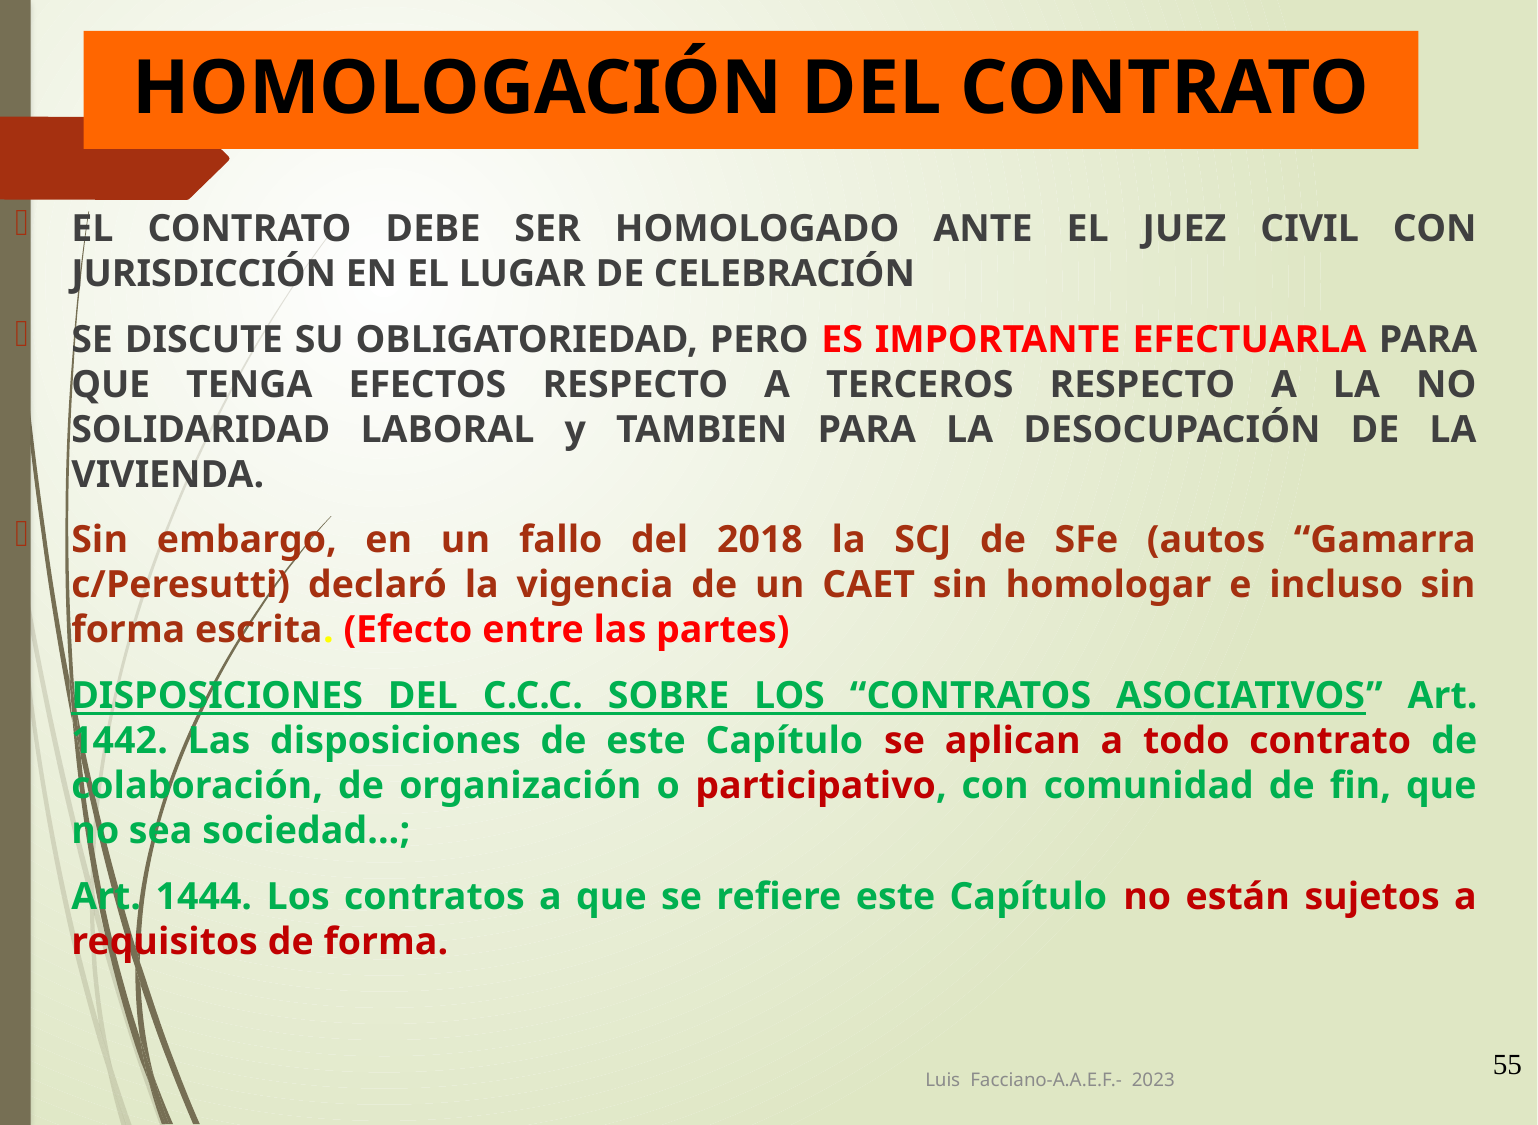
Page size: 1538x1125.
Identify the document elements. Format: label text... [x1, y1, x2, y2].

slide_number 55 [1447, 1050, 1538, 1075]
title HOMOLOGACIÓN DEL CONTRATO [83, 30, 1419, 149]
footer Luis Facciano-A.A.E.F.- 2023 [910, 1051, 1419, 1106]
list EL CONTRATO DEBE SER HOMOLOGADO ANTE EL JUEZ CIVIL CON JURISDICCIÓN EN EL LUGAR DE CELEBRACIÓN SE DISCUTE SU OBLIGATORIEDAD, PERO ES IMPORTANTE EFECTUARLA PARA QUE TENGA EFECTOS RESPECTO A TERCEROS RESPECTO A LA NO SOLIDARIDAD LABORAL y TAMBIEN PARA LA DESOCUPACIÓN DE LA VIVIENDA. Sin embargo, en un fallo del 2018 la SCJ de SFe (autos “Gamarra c/Peresutti) declaró la vigencia de un CAET sin homologar e incluso sin forma escrita. (Efecto entre las partes) DISPOSICIONES DEL C.C.C. SOBRE LOS “CONTRATOS ASOCIATIVOS” Art. 1442. Las disposiciones de este Capítulo se aplican a todo contrato de colaboración, de organización o participativo, con comunidad de fin, que no sea sociedad...; Art. 1444. Los contratos a que se refiere este Capítulo no están sujetos a requisitos de forma. [0, 196, 1493, 1035]
